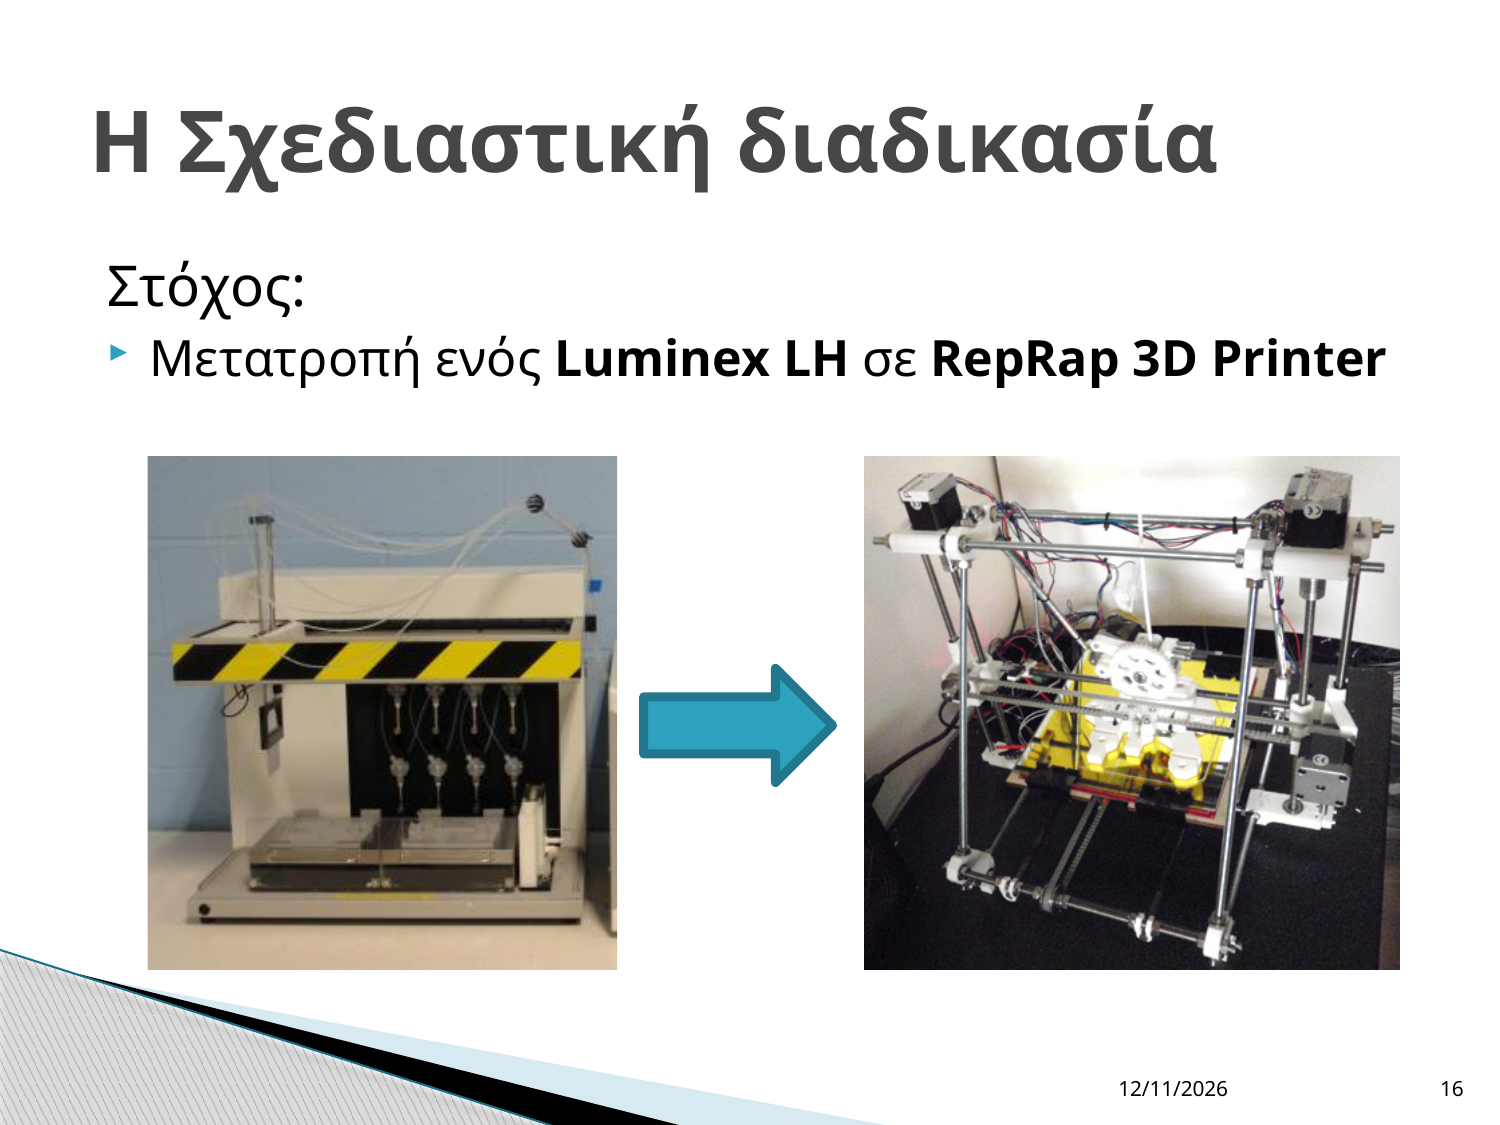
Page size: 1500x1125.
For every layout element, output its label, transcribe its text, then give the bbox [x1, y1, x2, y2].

list Στόχος: Μετατροπή ενός Luminex LH σε RepRap 3D Printer [75, 243, 1425, 986]
title Η Σχεδιαστική διαδικασία [75, 45, 1425, 233]
text_box [639, 663, 838, 787]
slide_number 16 [1418, 1051, 1479, 1112]
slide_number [1103, 1051, 1418, 1112]
picture [147, 455, 618, 971]
picture [864, 455, 1400, 971]
